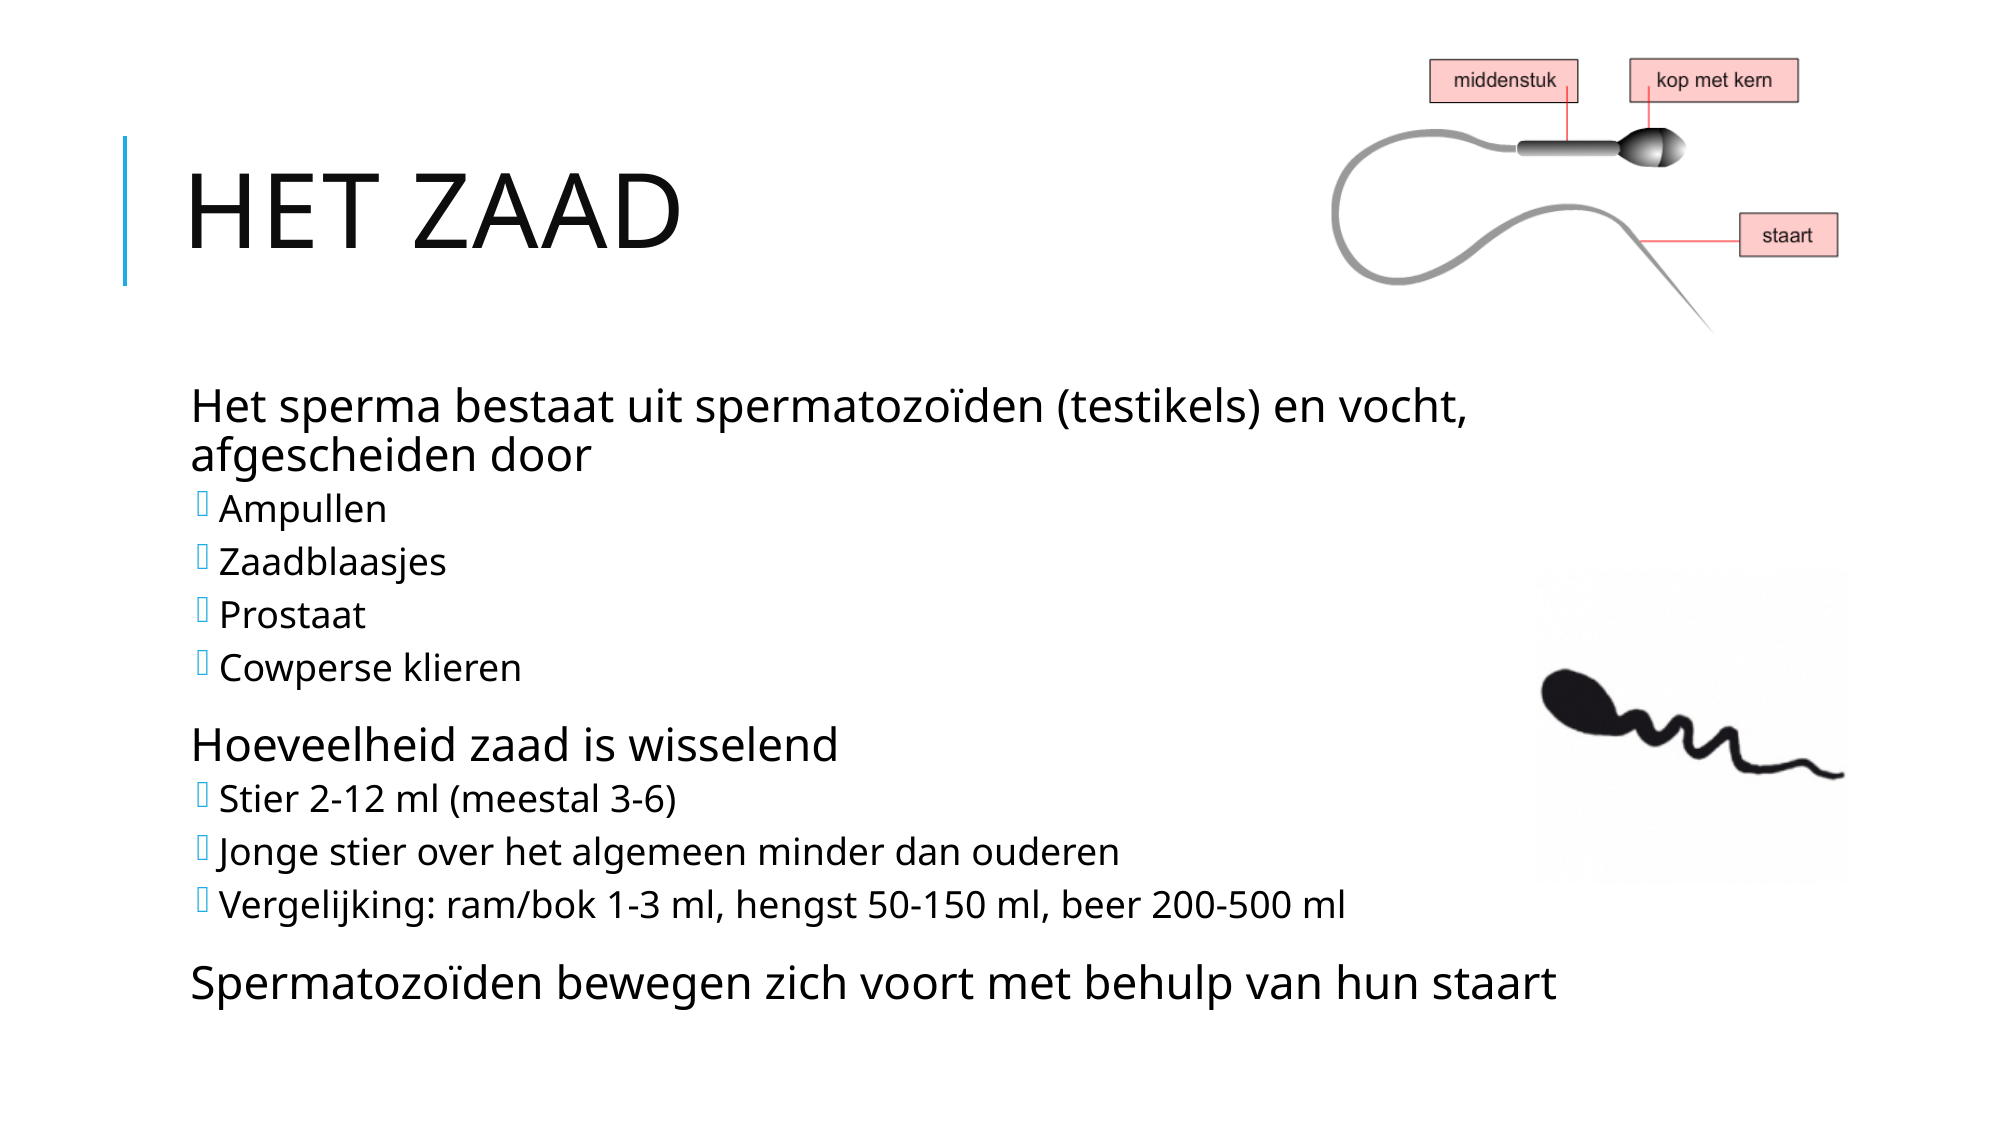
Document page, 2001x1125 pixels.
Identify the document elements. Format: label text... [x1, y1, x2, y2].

list Het sperma bestaat uit spermatozoïden (testikels) en vocht, afgescheiden door Ampullen Zaadblaasjes Prostaat Cowperse klieren Hoeveelheid zaad is wisselend Stier 2-12 ml (meestal 3-6) Jonge stier over het algemeen minder dan ouderen Vergelijking: ram/bok 1-3 ml, hengst 50-150 ml, beer 200-500 ml Spermatozoïden bewegen zich voort met behulp van hun staart [168, 375, 1763, 1035]
title Het zaad [168, 96, 1325, 342]
picture [1535, 570, 1849, 884]
picture [1330, 41, 1876, 343]
